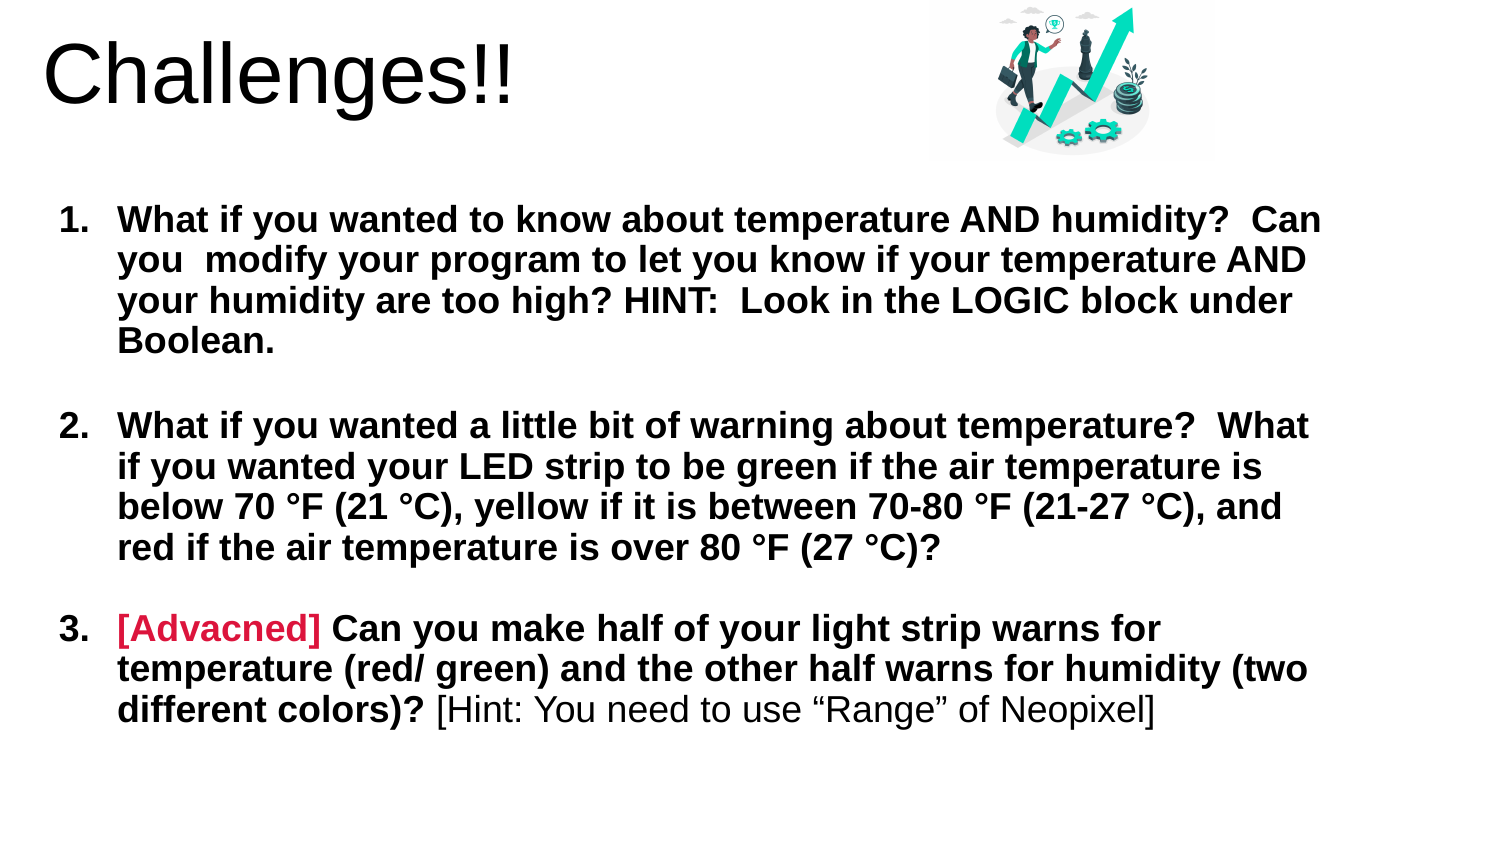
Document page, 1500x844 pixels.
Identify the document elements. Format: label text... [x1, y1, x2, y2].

title Challenges!! [30, 49, 681, 103]
list What if you wanted to know about temperature AND humidity? Can you modify your program to let you know if your temperature AND your humidity are too high? HINT: Look in the LOGIC block under Boolean. What if you wanted a little bit of warning about temperature? What if you wanted your LED strip to be green if the air temperature is below 70 °F (21 °C), yellow if it is between 70-80 °F (21-27 °C), and red if the air temperature is over 80 °F (27 °C)? [Advacned] Can you make half of your light strip warns for temperature (red/ green) and the other half warns for humidity (two different colors)? [Hint: You need to use “Range” of Neopixel] [30, 194, 1336, 730]
picture [928, 0, 1215, 161]
